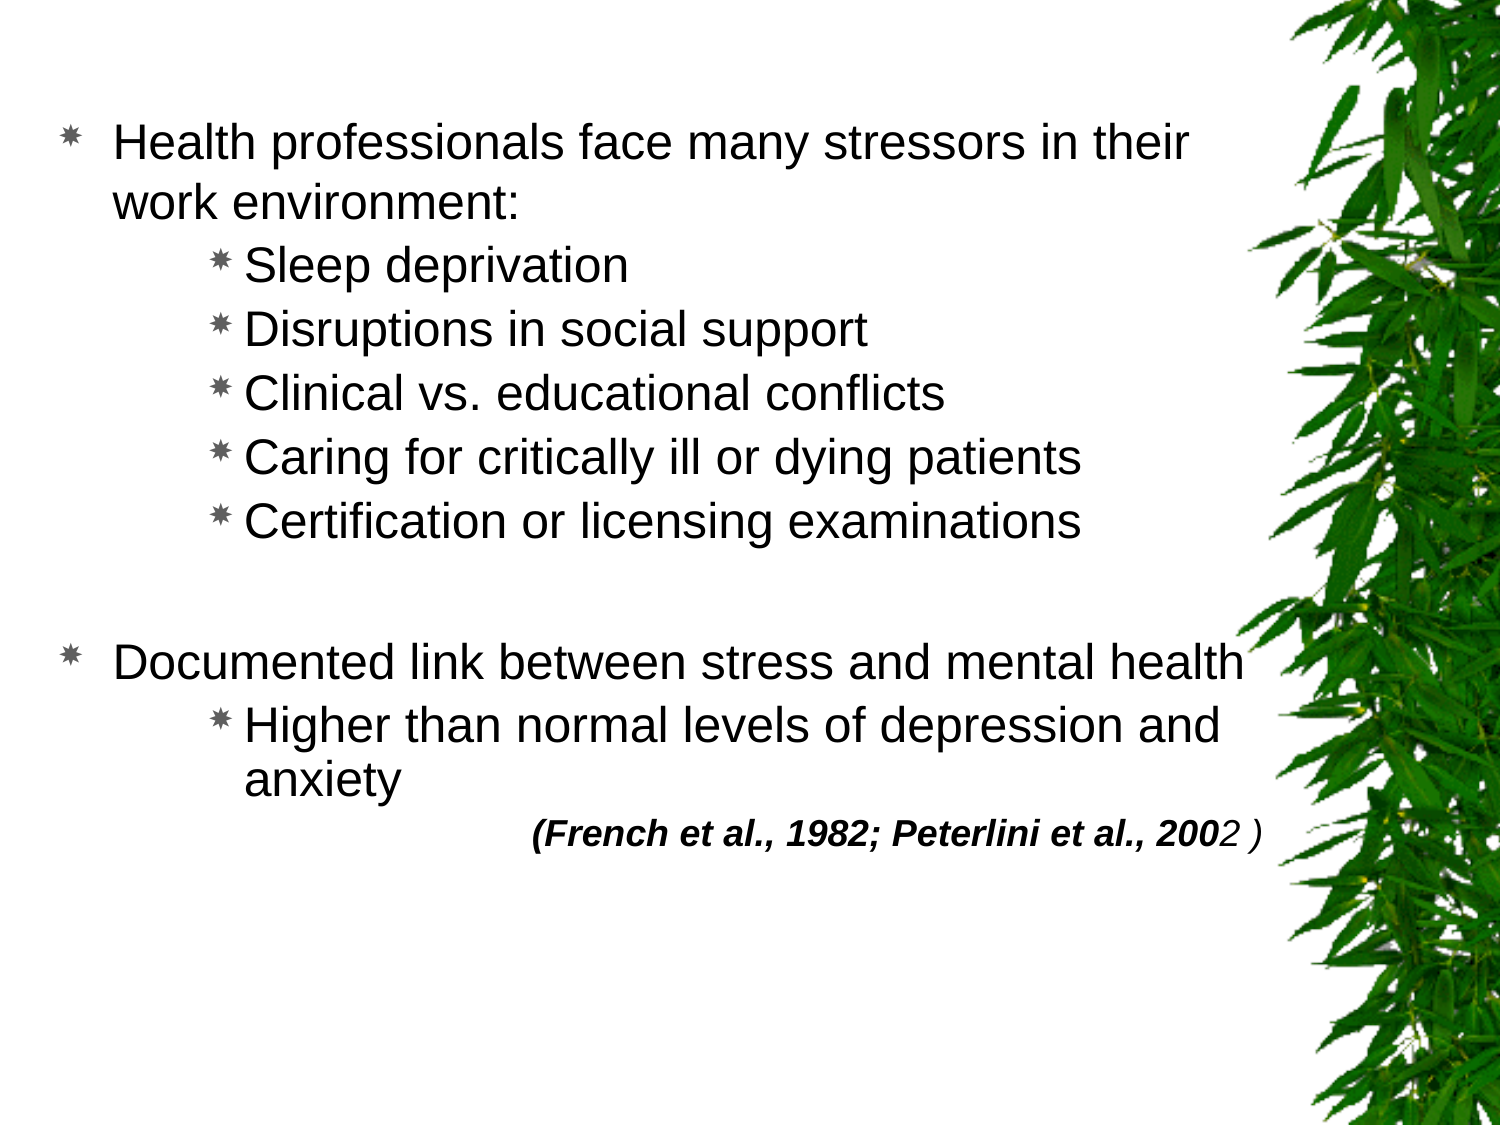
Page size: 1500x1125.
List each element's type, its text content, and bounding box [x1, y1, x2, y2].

list Health professionals face many stressors in their work environment: Sleep deprivation Disruptions in social support Clinical vs. educational conflicts Caring for critically ill or dying patients Certification or licensing examinations Documented link between stress and mental health Higher than normal levels of depression and anxiety (French et al., 1982; Peterlini et al., 2002 ) [41, 101, 1279, 954]
picture [1206, 0, 1500, 1125]
